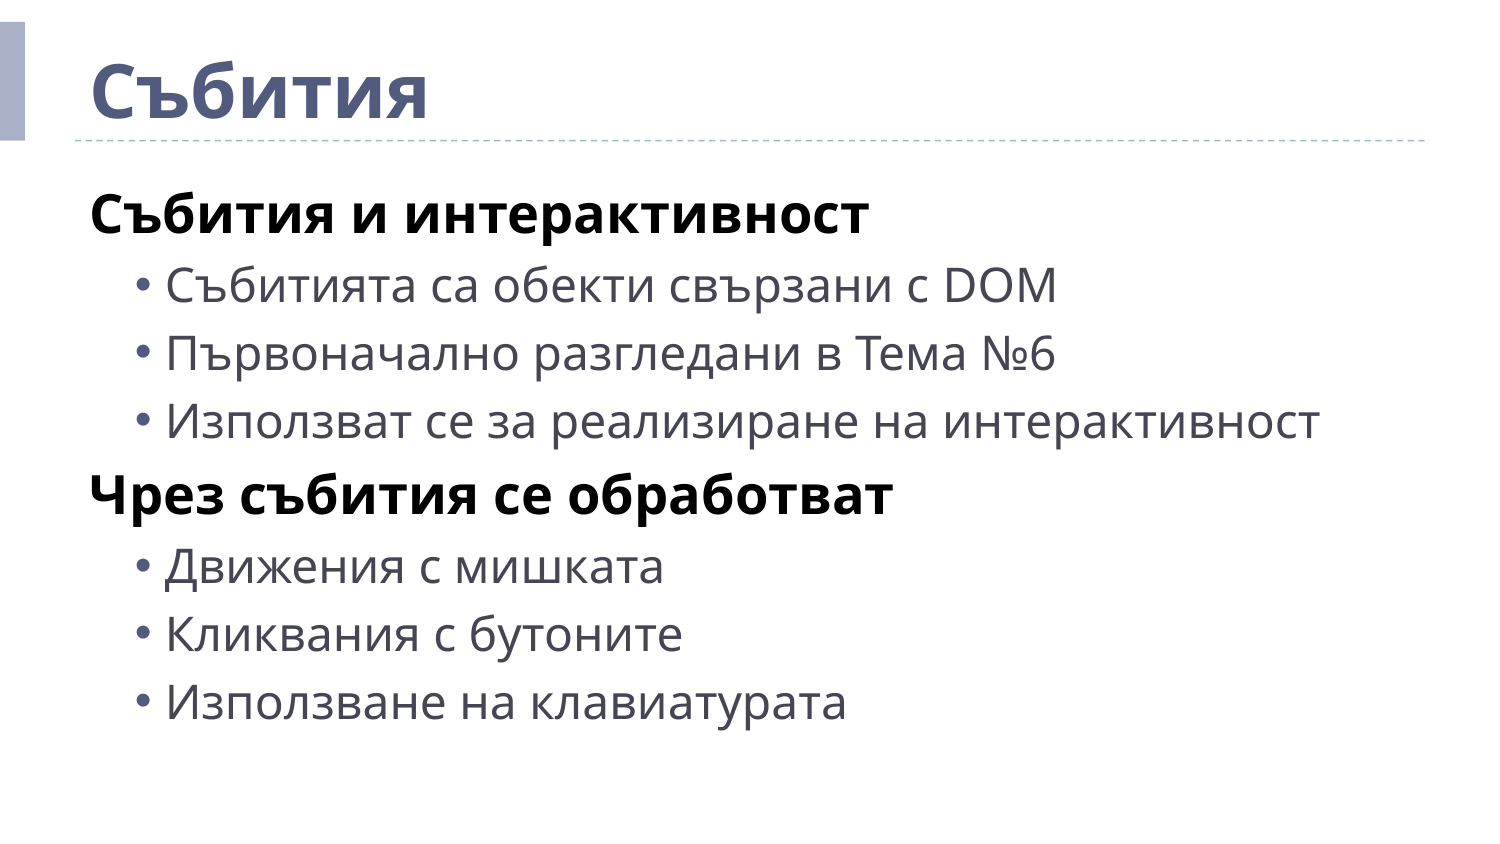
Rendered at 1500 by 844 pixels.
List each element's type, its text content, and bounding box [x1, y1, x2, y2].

list Събития и интерактивност Събитията са обекти свързани с DOM Първоначално разгледани в Тема №6 Използват се за реализиране на интерактивност Чрез събития се обработват Движения с мишката Кликвания с бутоните Използване на клавиатурата [75, 171, 1475, 835]
title Събития [75, 18, 1475, 141]
